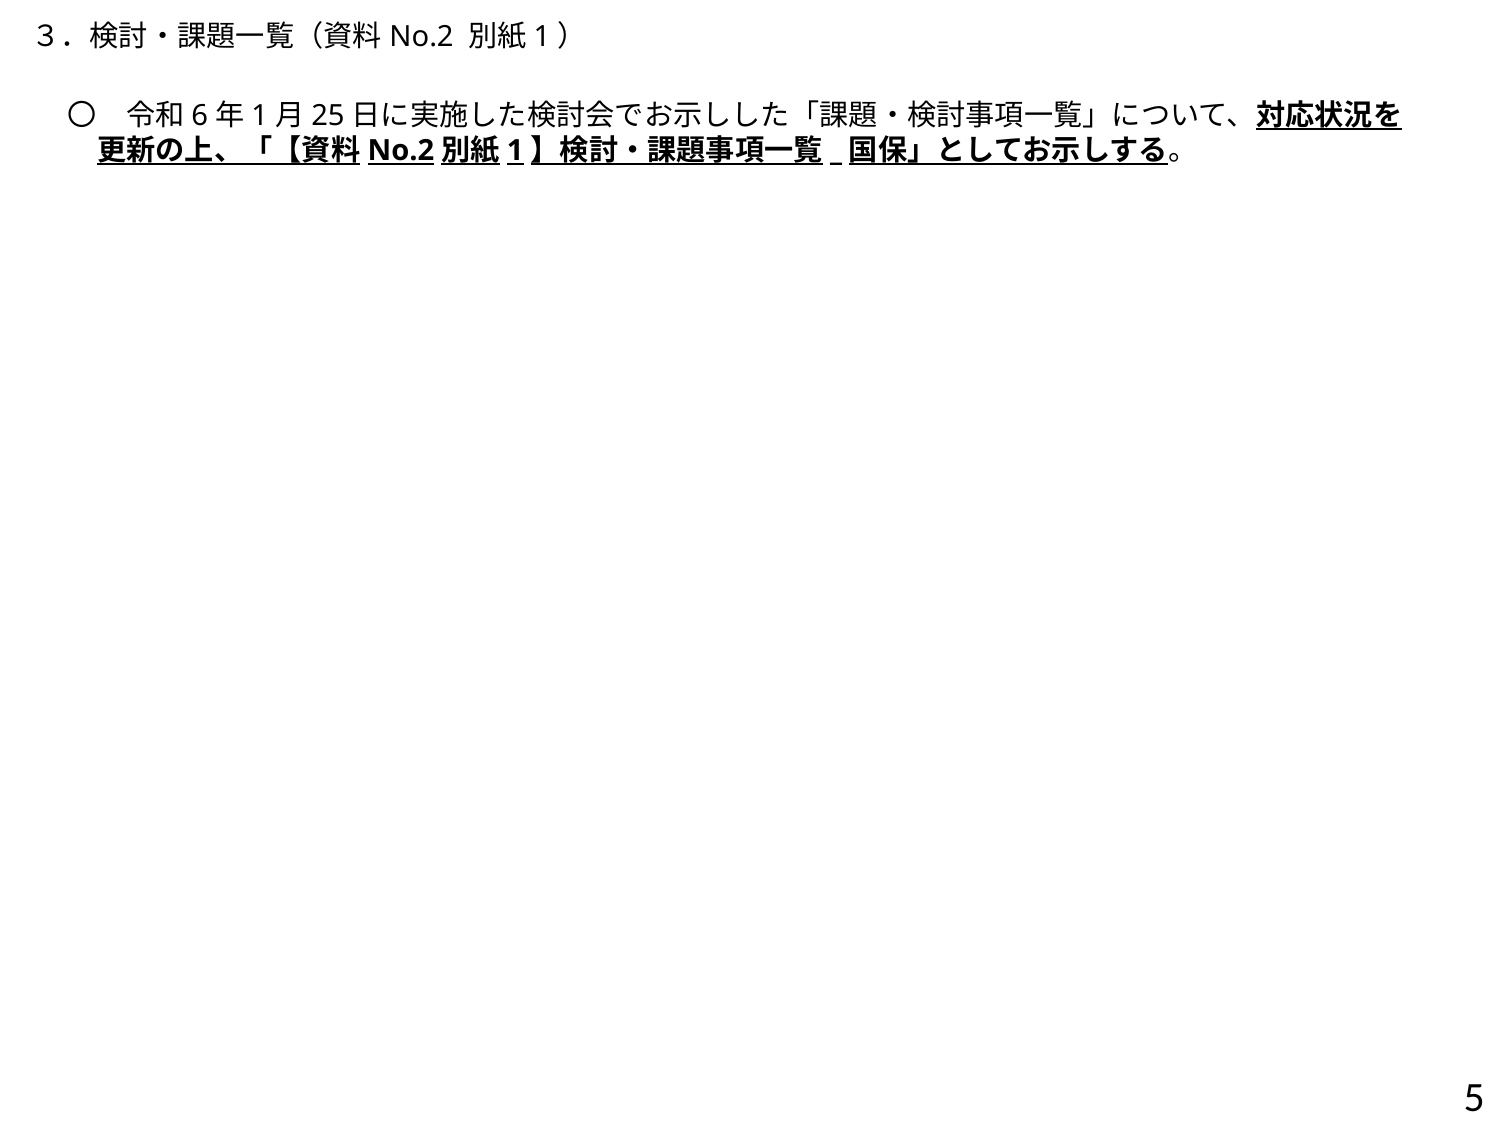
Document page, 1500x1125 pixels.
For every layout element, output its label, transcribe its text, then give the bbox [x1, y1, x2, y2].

text_box 〇 令和6年1月25日に実施した検討会でお示しした「課題・検討事項一覧」について、対応状況を更新の上、「【資料No.2別紙1】検討・課題事項一覧_国保」としてお示しする。 [52, 96, 1435, 174]
text_box ３．検討・課題一覧（資料No.2 別紙1） [16, 2, 1440, 96]
slide_number 4 [1149, 1065, 1500, 1125]
